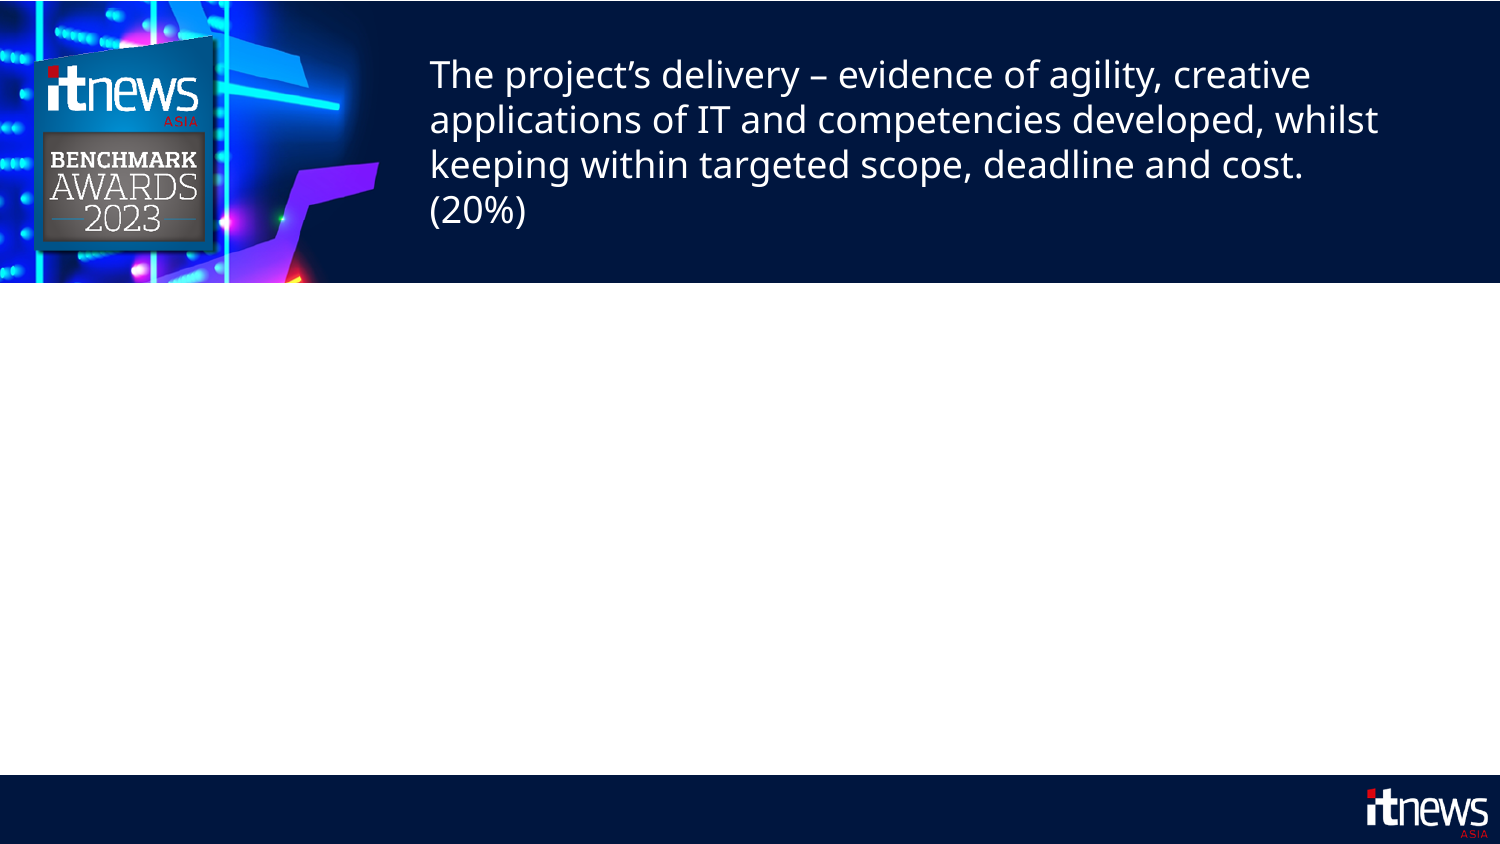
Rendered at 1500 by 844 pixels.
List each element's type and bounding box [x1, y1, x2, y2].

picture [0, 775, 1500, 844]
picture [0, 1, 1500, 284]
